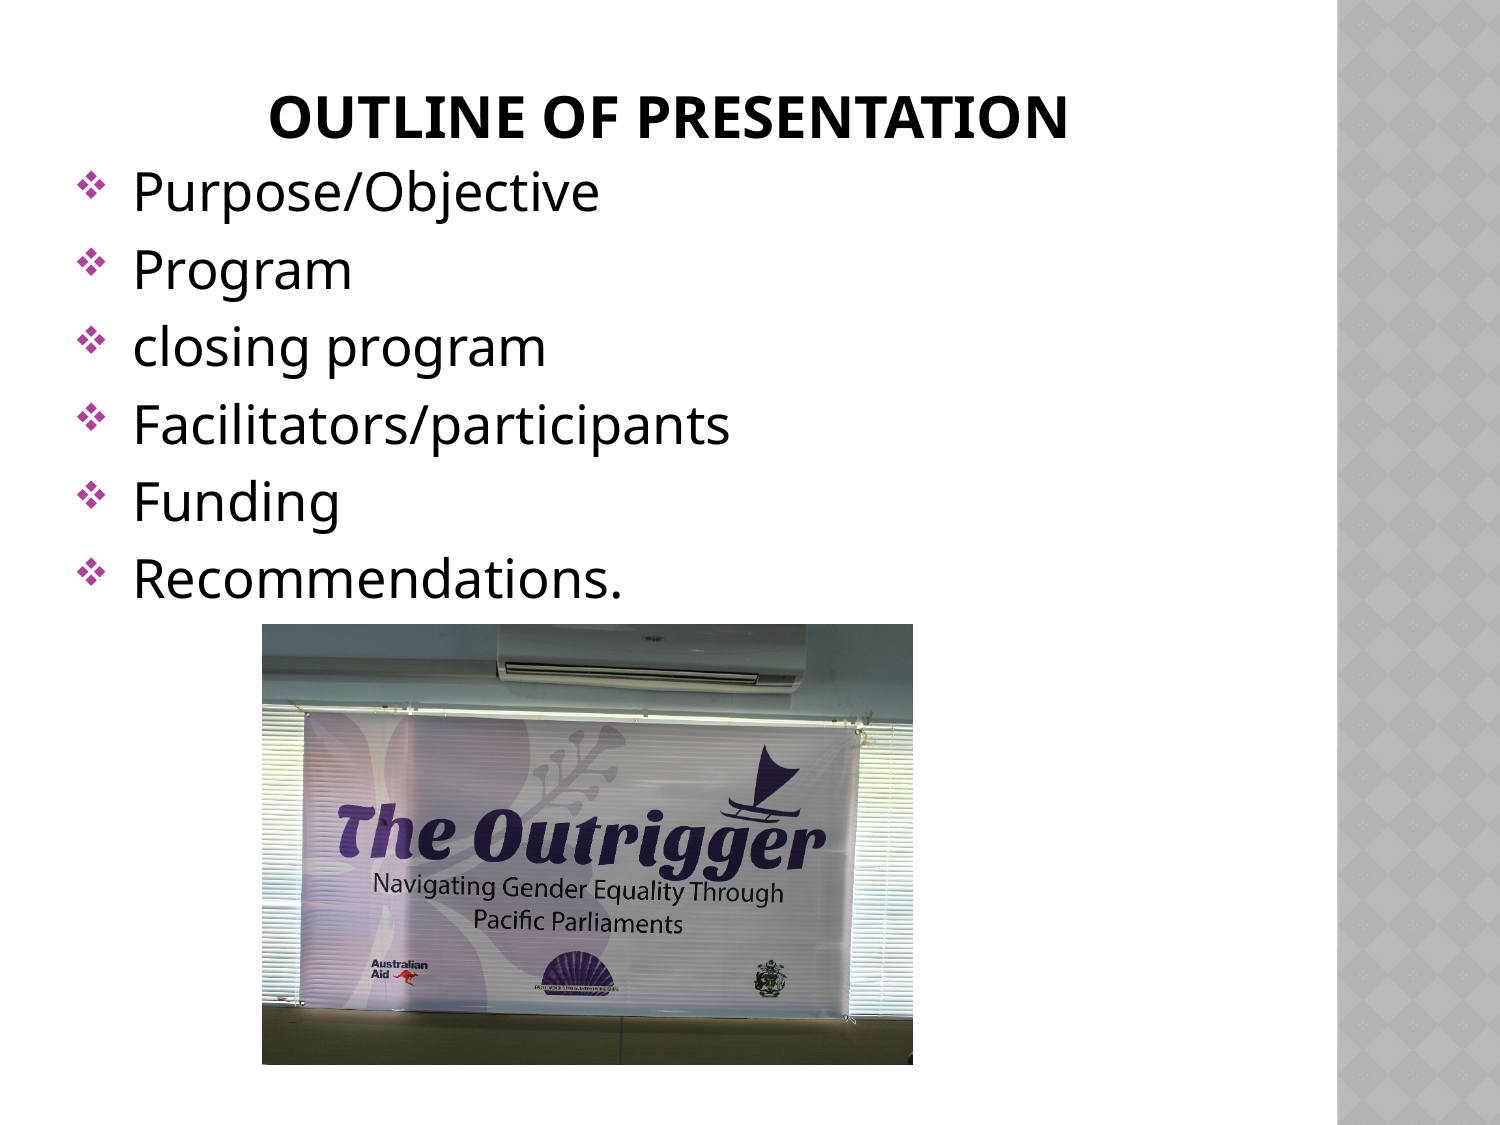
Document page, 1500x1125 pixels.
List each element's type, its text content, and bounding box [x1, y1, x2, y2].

list Purpose/Objective Program closing program Facilitators/participants Funding Recommendations. [58, 149, 1247, 1065]
title Outline of presentation [75, 52, 1263, 150]
picture [262, 624, 913, 1065]
